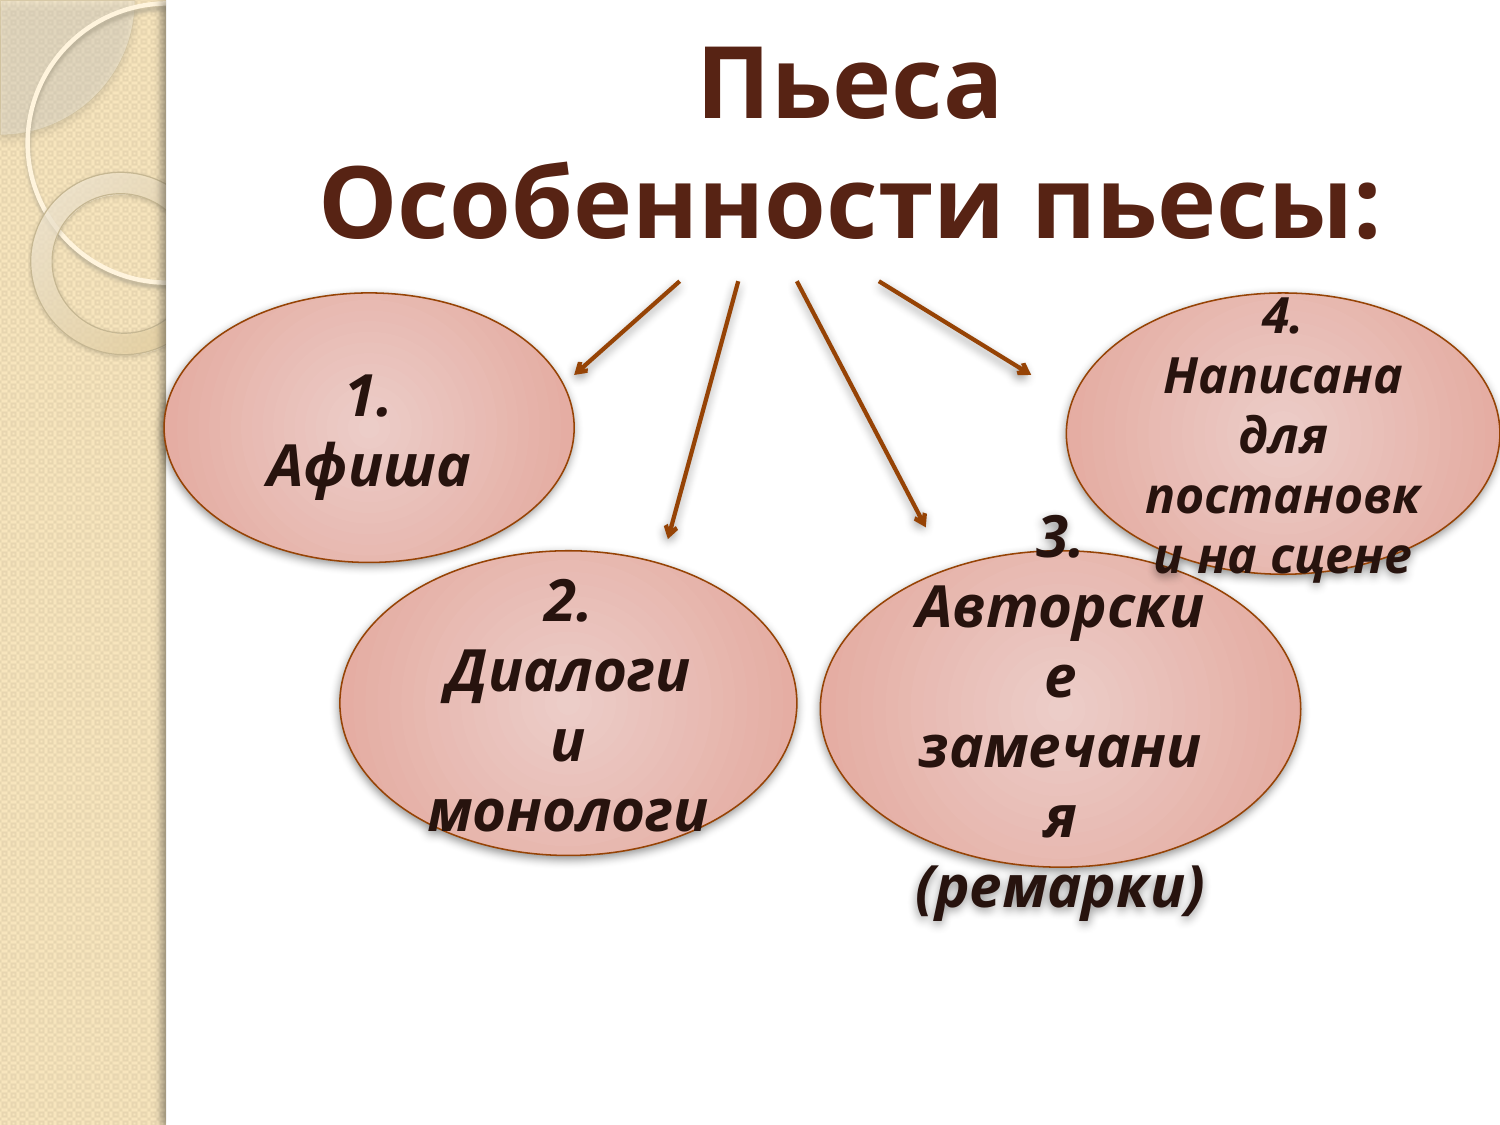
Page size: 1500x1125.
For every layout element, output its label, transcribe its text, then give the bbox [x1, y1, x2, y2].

text_box 2. Диалоги и монологи [339, 549, 798, 857]
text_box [573, 280, 680, 372]
text_box 4. Написана для постановки на сцене [1065, 292, 1500, 576]
text_box 1. Афиша [163, 292, 571, 564]
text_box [738, 339, 985, 469]
text_box 3. Авторские замечания (ремарки) [819, 549, 1302, 868]
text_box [573, 374, 833, 446]
title Пьеса Особенности пьесы: [235, 45, 1466, 233]
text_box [878, 280, 1032, 376]
